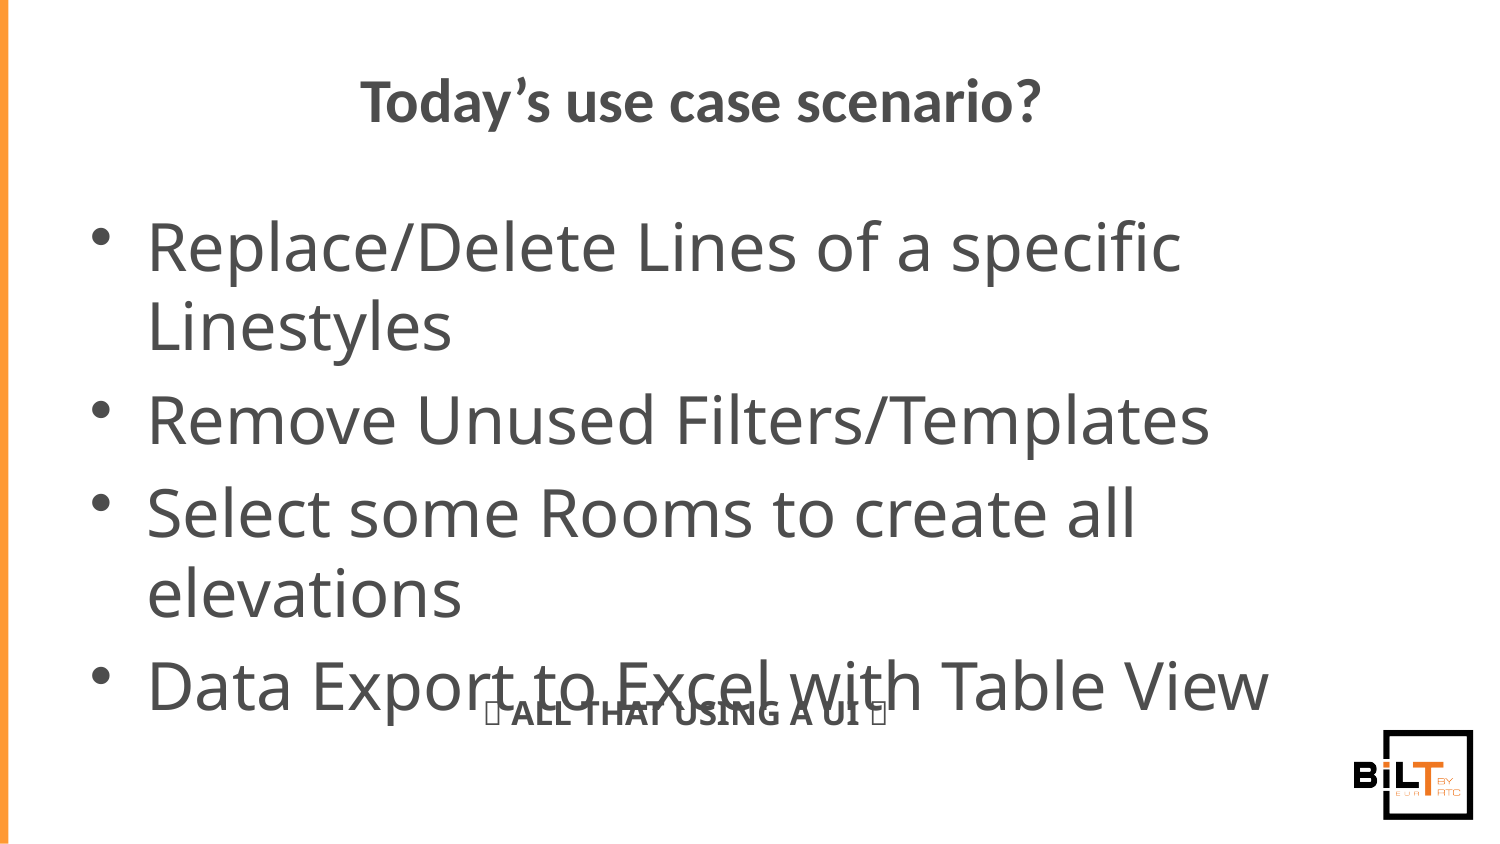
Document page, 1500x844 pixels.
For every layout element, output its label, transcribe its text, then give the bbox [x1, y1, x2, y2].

list Replace/Delete Lines of a specific Linestyles Remove Unused Filters/Templates Select some Rooms to create all elevations Data Export to Excel with Table View [75, 196, 1396, 715]
title Today’s use case scenario? [75, 52, 1330, 175]
picture [1347, 721, 1483, 827]
text_box  ALL THAT USING A UI  [251, 685, 1120, 740]
